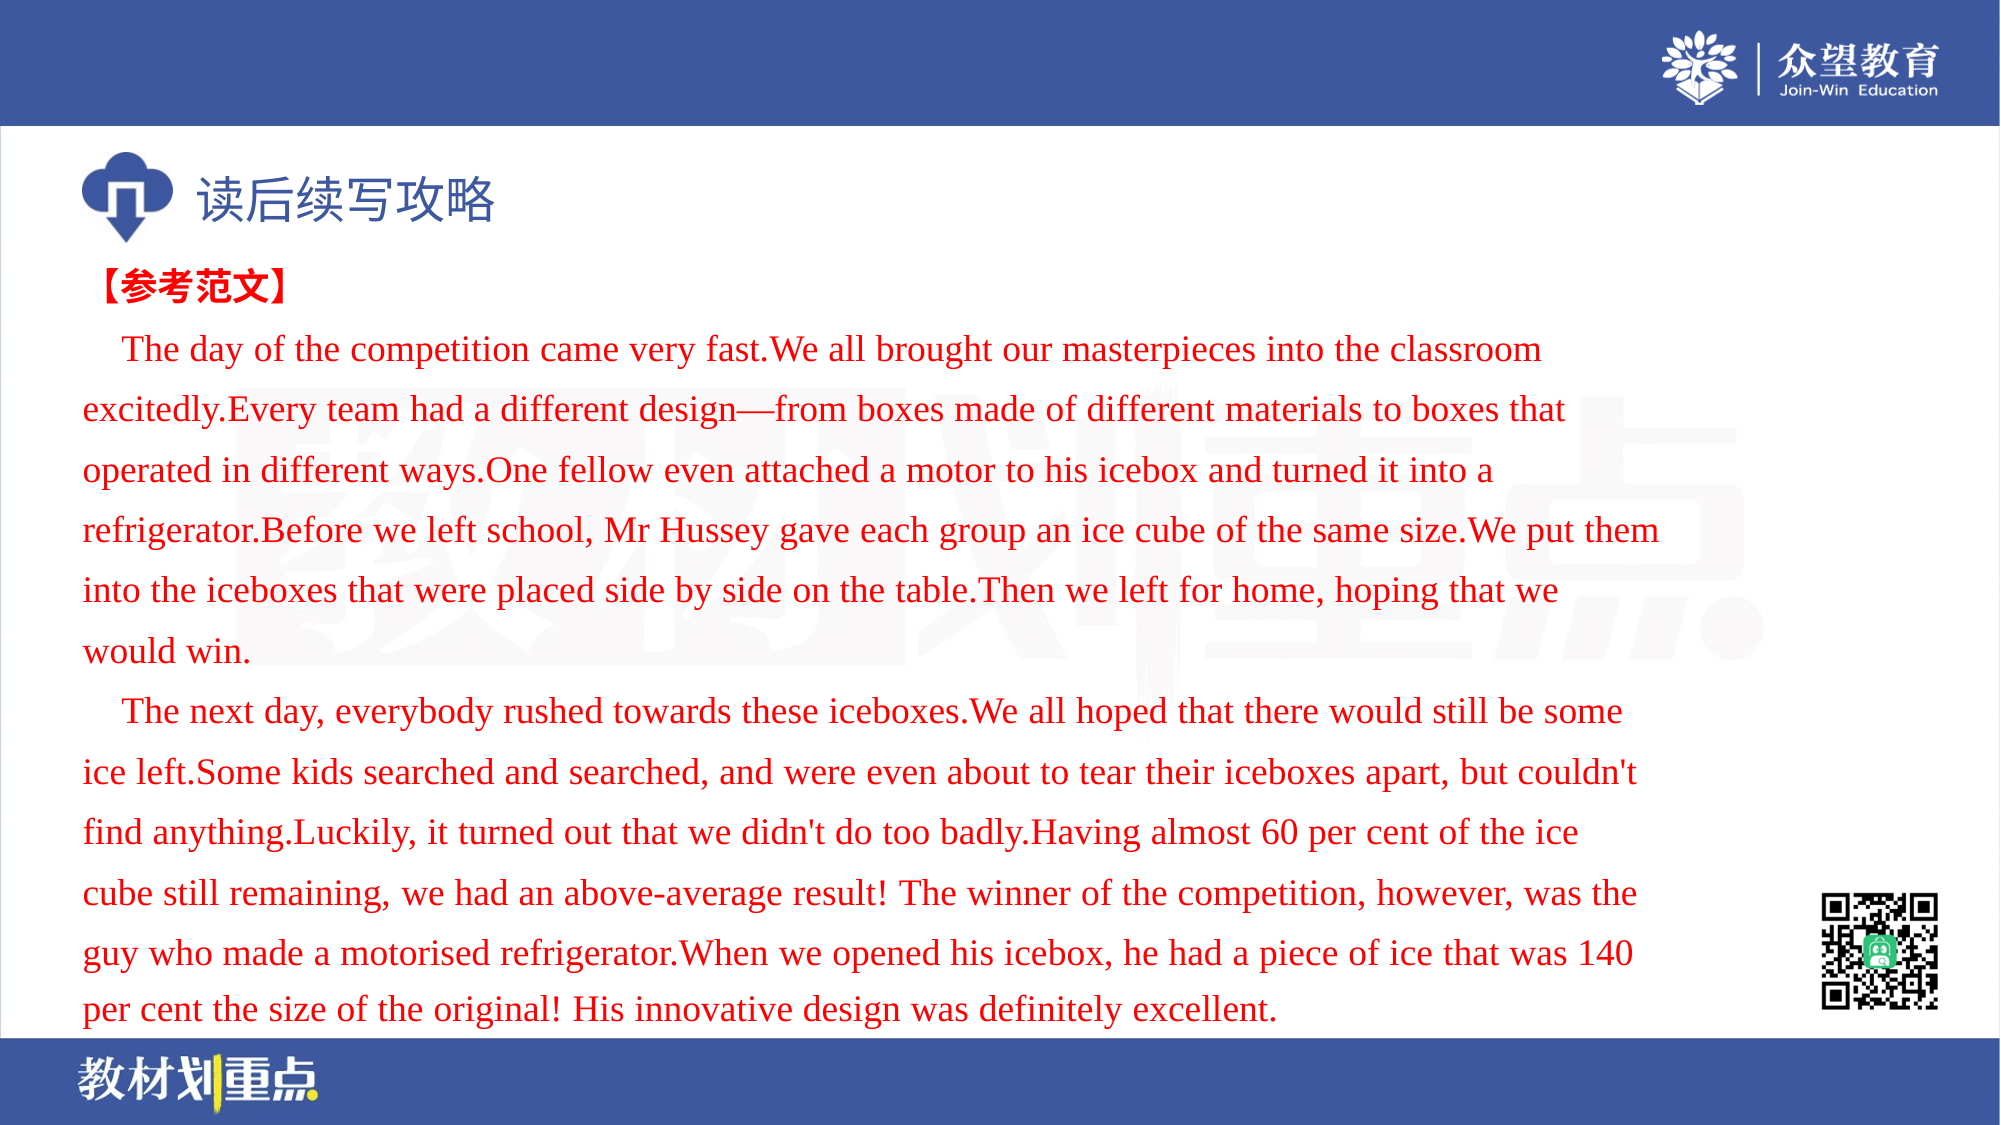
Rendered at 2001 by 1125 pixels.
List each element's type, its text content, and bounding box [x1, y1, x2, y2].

text_box 【参考范文】 The day of the competition came very fast.We all brought our masterpieces into the classroom excitedly.Every team had a different design—from boxes made of different materials to boxes that operated in different ways.One fellow even attached a motor to his icebox and turned it into a refrigerator.Before we left school, Mr Hussey gave each group an ice cube of the same size.We put them into the iceboxes that were placed side by side on the table.Then we left for home, hoping that we would win. The next day, everybody rushed towards these iceboxes.We all hoped that there would still be some ice left.Some kids searched and searched, and were even about to tear their iceboxes apart, but couldn't find anything.Luckily, it turned out that we didn't do too badly.Having almost 60 per cent of the ice cube still remaining, we had an above-average result! The winner of the competition, however, was the guy who made a motorised refrigerator.When we opened his icebox, he had a piece of ice that was 140 per cent the size of the original! His innovative design was definitely excellent. [82, 247, 1817, 1025]
picture [0, 0, 2000, 1125]
